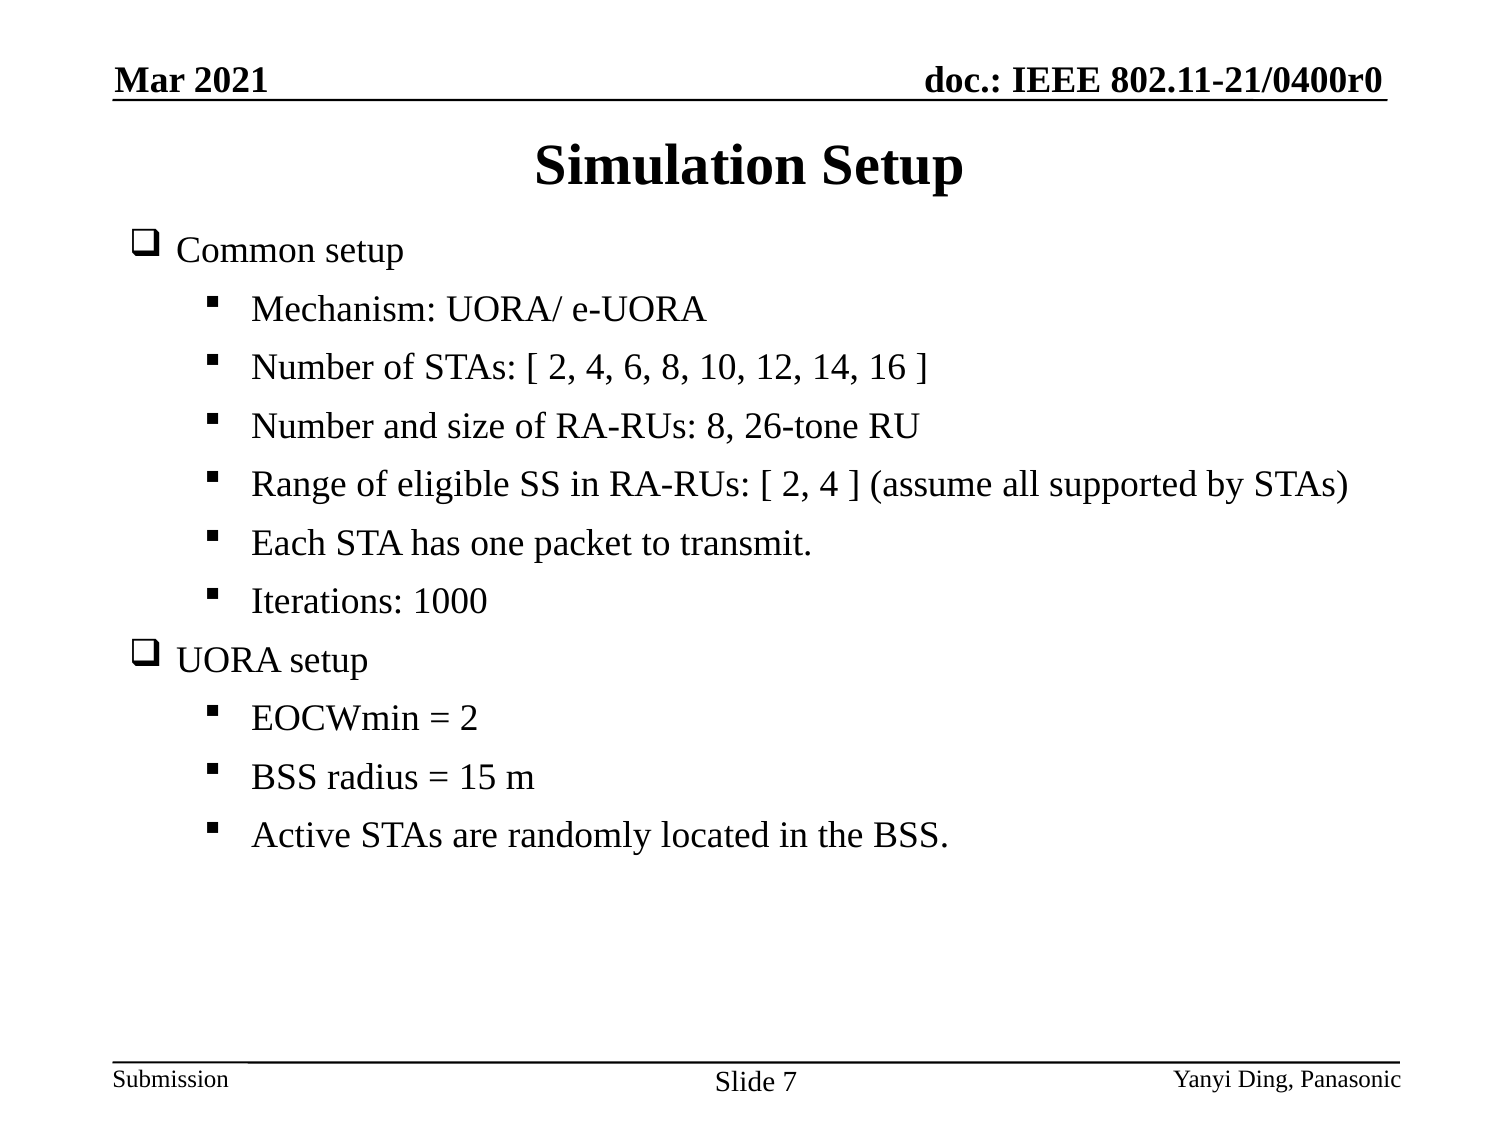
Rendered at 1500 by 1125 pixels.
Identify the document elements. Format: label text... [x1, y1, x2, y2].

slide_number Slide 7 [704, 1061, 808, 1098]
footer Yanyi Ding, Panasonic [1170, 1061, 1402, 1093]
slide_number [114, 54, 271, 101]
text_box Simulation Setup [520, 118, 980, 204]
text_box Common setup Mechanism: UORA/ e-UORA Number of STAs: [ 2, 4, 6, 8, 10, 12, 14, 16 ] Number and size of RA-RUs: 8, 26-tone RU Range of eligible SS in RA-RUs: [ 2, 4 ] (assume all supported by STAs) Each STA has one packet to transmit. Iterations: 1000 UORA setup EOCWmin = 2 BSS radius = 15 m Active STAs are randomly located in the BSS. [114, 204, 1402, 863]
